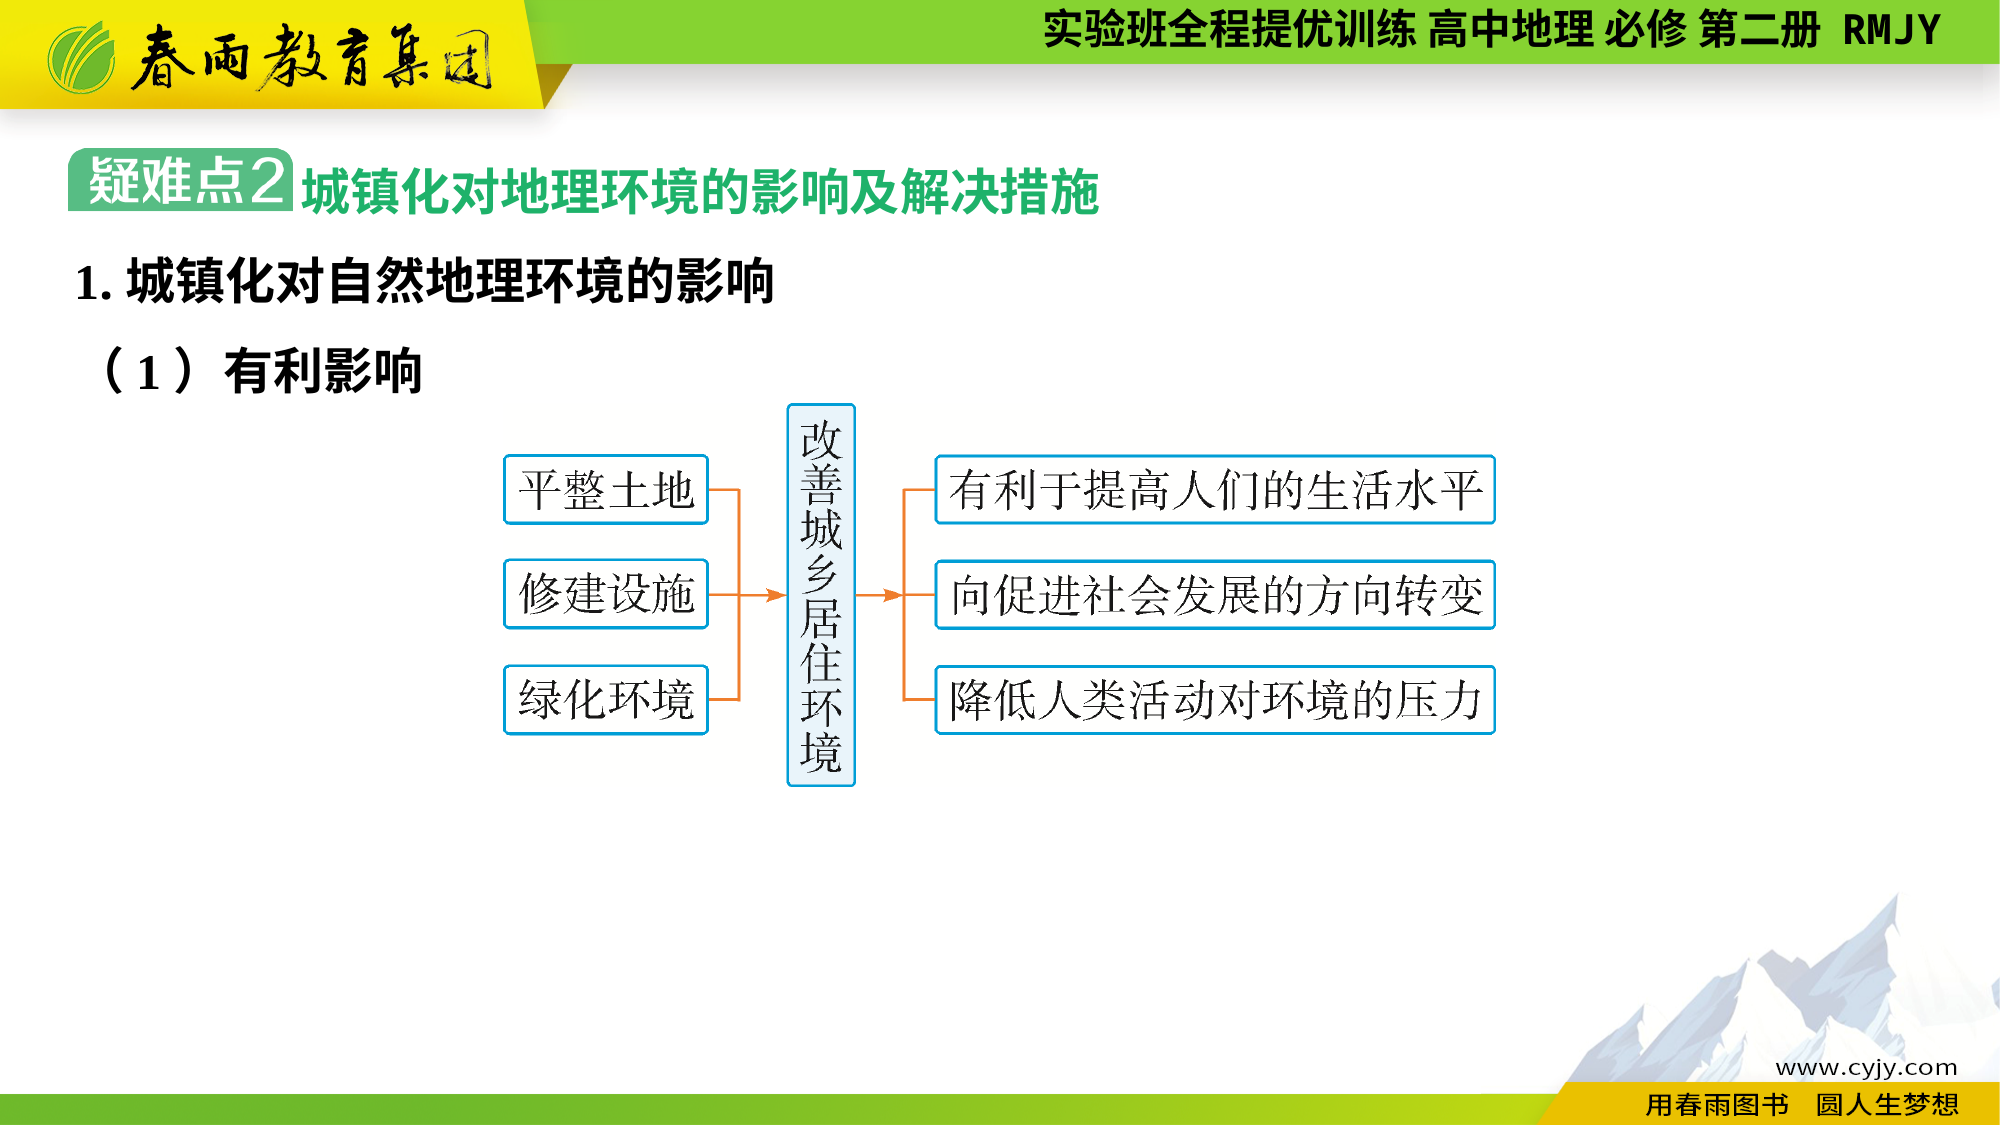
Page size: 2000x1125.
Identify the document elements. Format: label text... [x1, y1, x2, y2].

picture [0, 0, 2000, 1125]
list 城镇化对地理环境的影响及解决措施 1.城镇化对自然地理环境的影响 （1）有利影响 [59, 122, 1944, 411]
